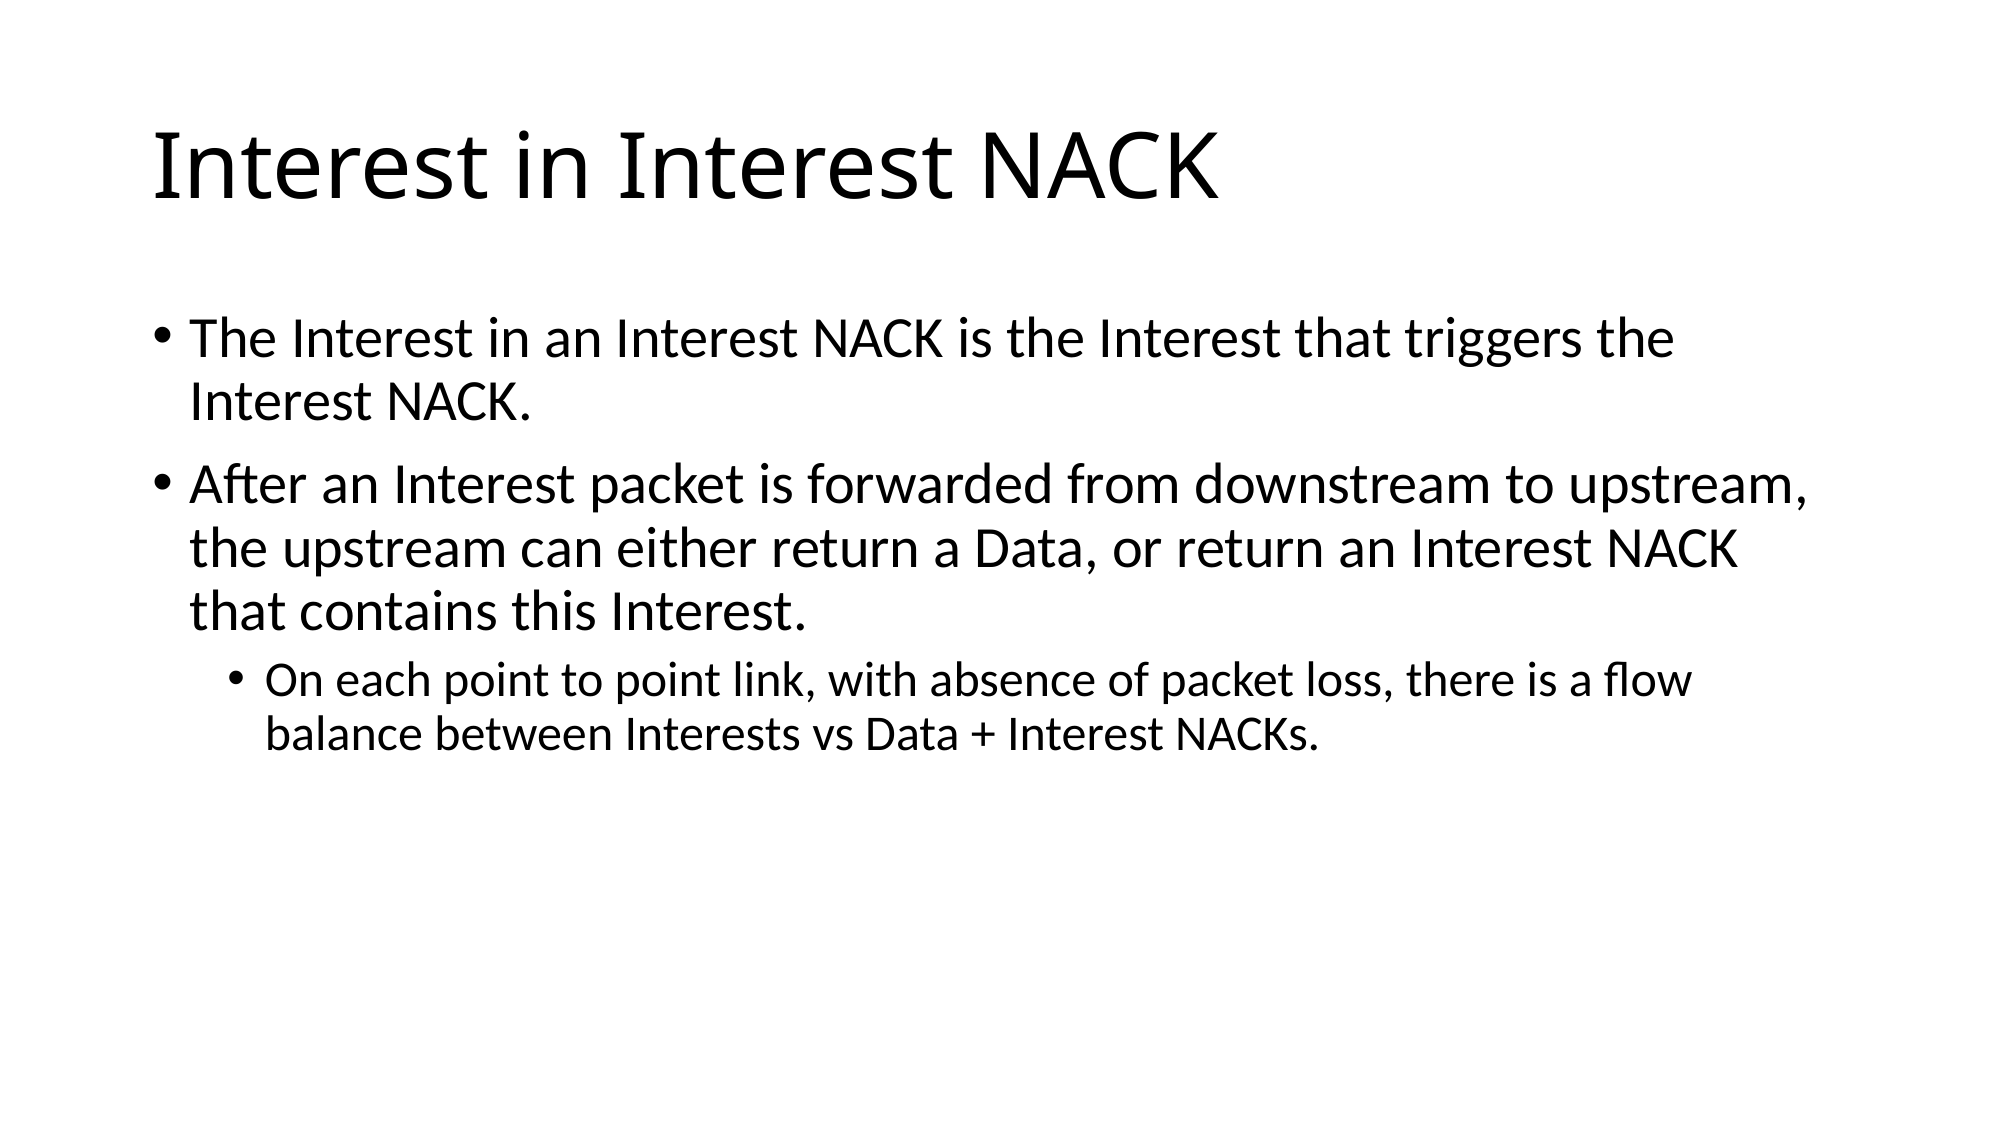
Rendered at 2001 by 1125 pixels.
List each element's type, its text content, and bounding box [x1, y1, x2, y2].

title Interest in Interest NACK [137, 59, 1863, 278]
list The Interest in an Interest NACK is the Interest that triggers the Interest NACK. After an Interest packet is forwarded from downstream to upstream, the upstream can either return a Data, or return an Interest NACK that contains this Interest. On each point to point link, with absence of packet loss, there is a flow balance between Interests vs Data + Interest NACKs. [137, 299, 1863, 1014]
